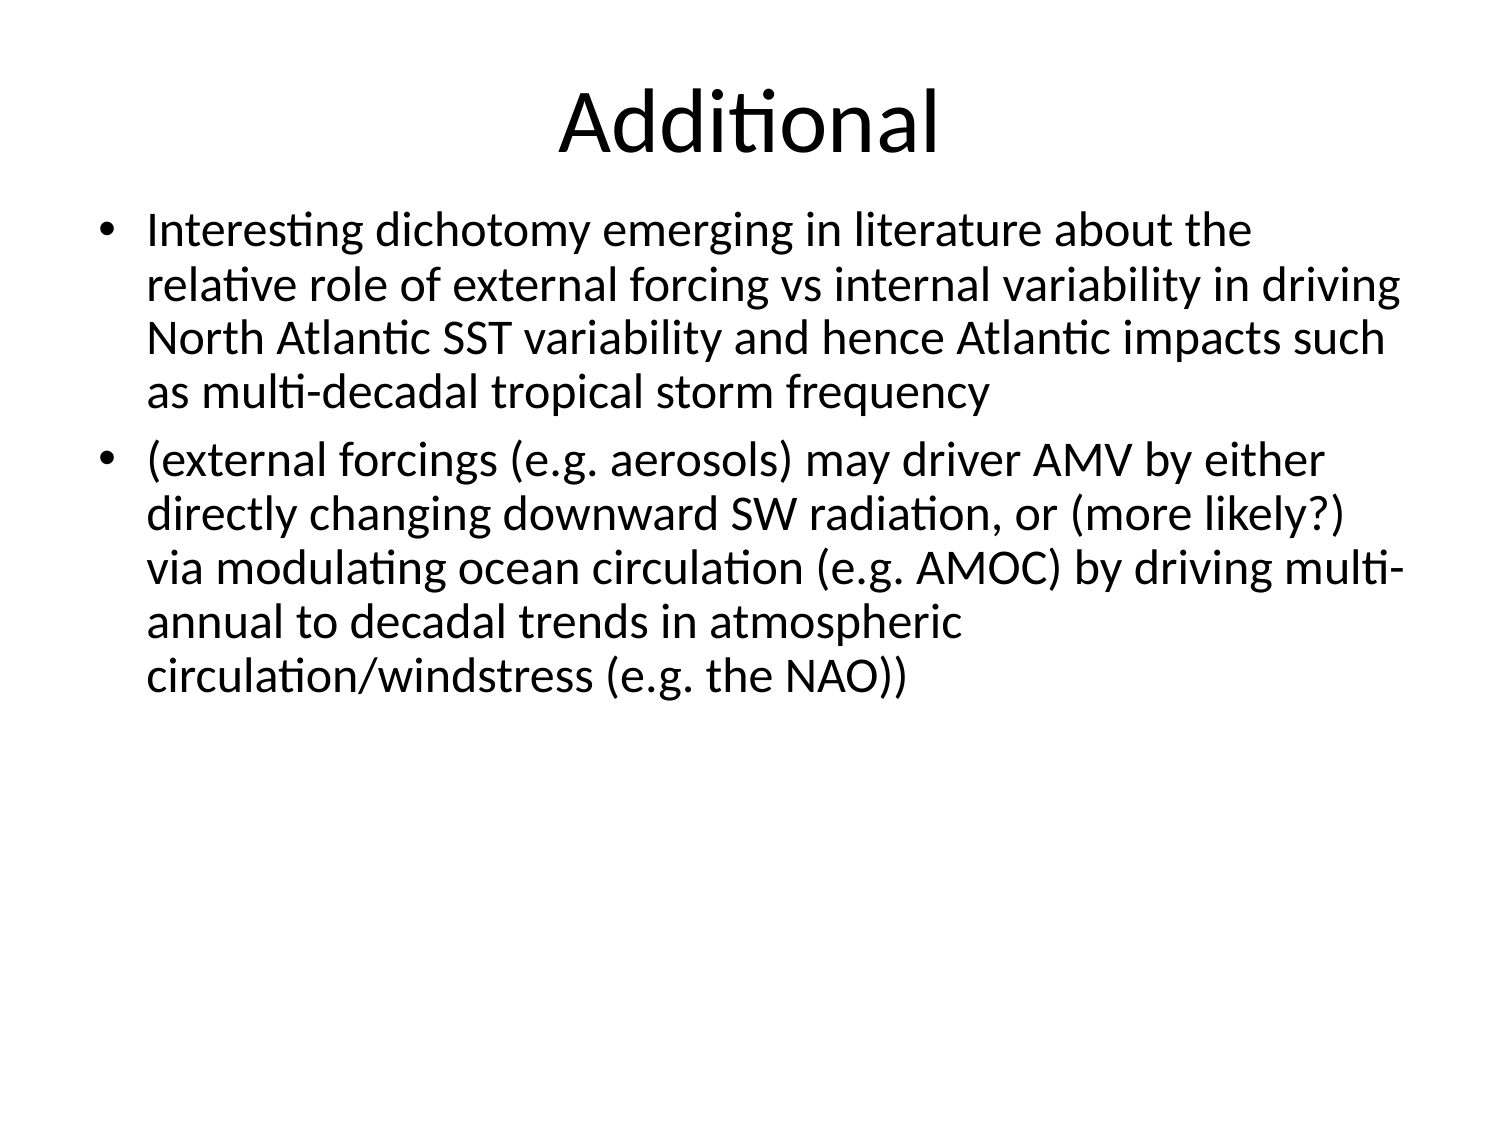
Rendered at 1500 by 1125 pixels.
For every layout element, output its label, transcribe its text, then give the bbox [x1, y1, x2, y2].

title Additional [75, 45, 1425, 188]
list Interesting dichotomy emerging in literature about the relative role of external forcing vs internal variability in driving North Atlantic SST variability and hence Atlantic impacts such as multi-decadal tropical storm frequency (external forcings (e.g. aerosols) may driver AMV by either directly changing downward SW radiation, or (more likely?) via modulating ocean circulation (e.g. AMOC) by driving multi-annual to decadal trends in atmospheric circulation/windstress (e.g. the NAO)) [75, 196, 1425, 939]
